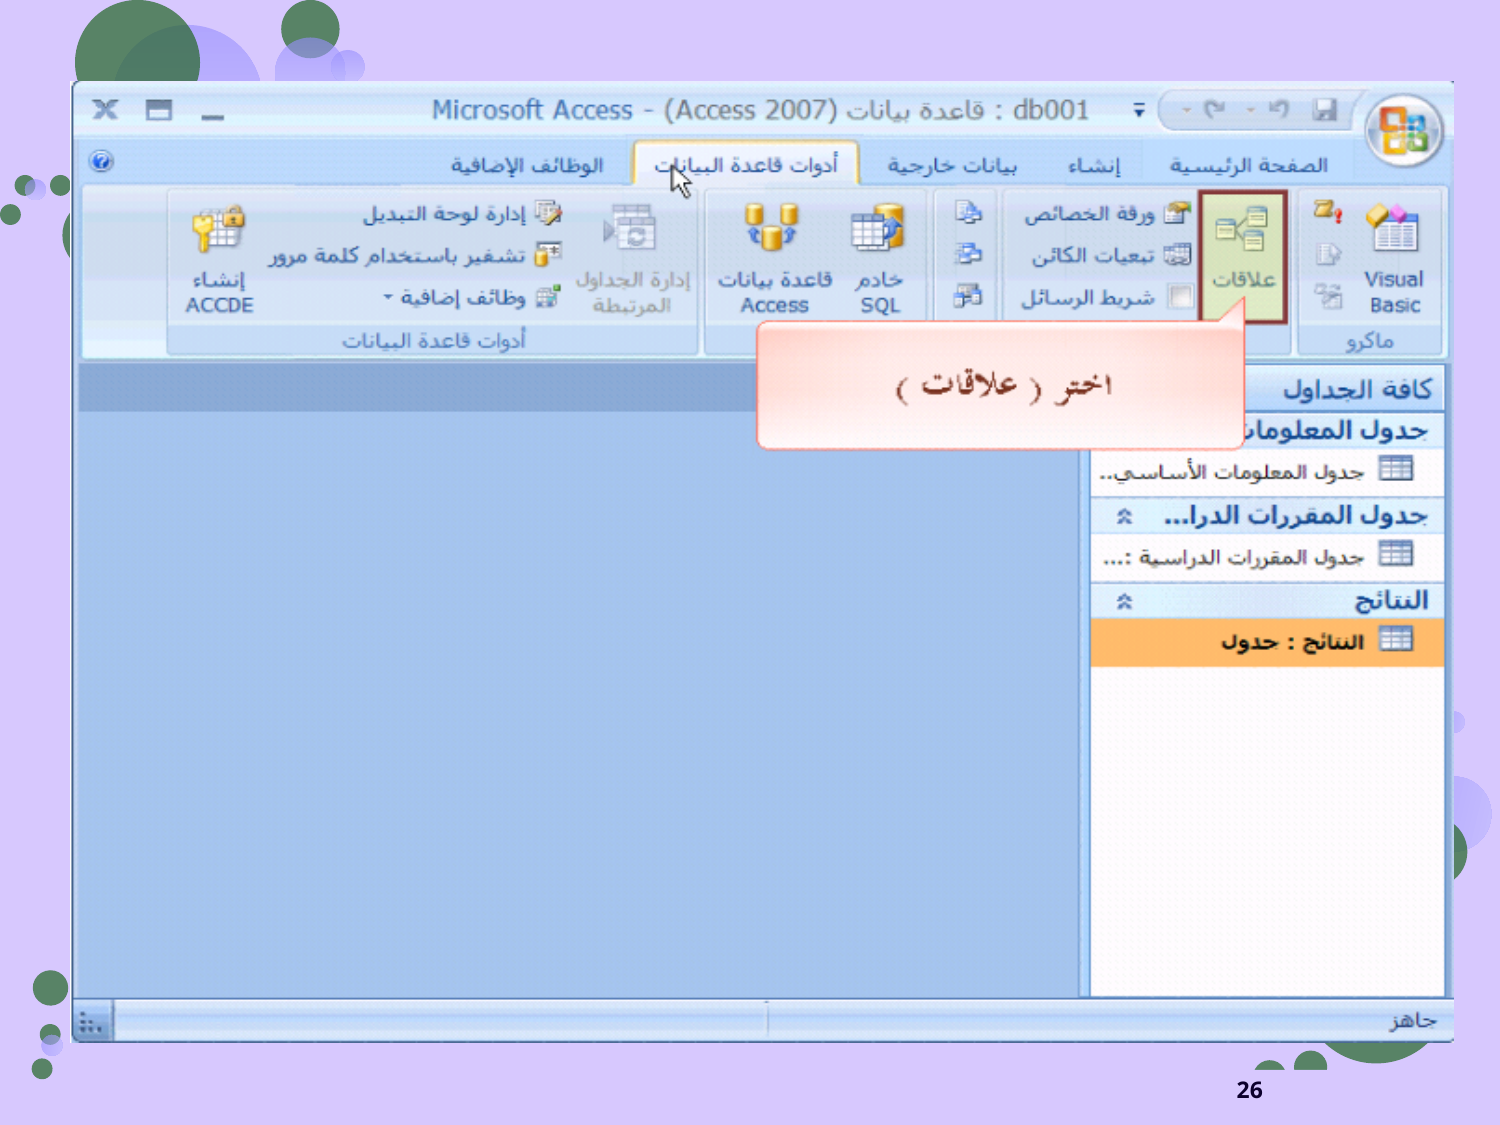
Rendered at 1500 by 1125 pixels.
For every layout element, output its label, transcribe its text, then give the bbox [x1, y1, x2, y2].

picture [68, 80, 1455, 1045]
slide_number 26 [1074, 1069, 1425, 1113]
